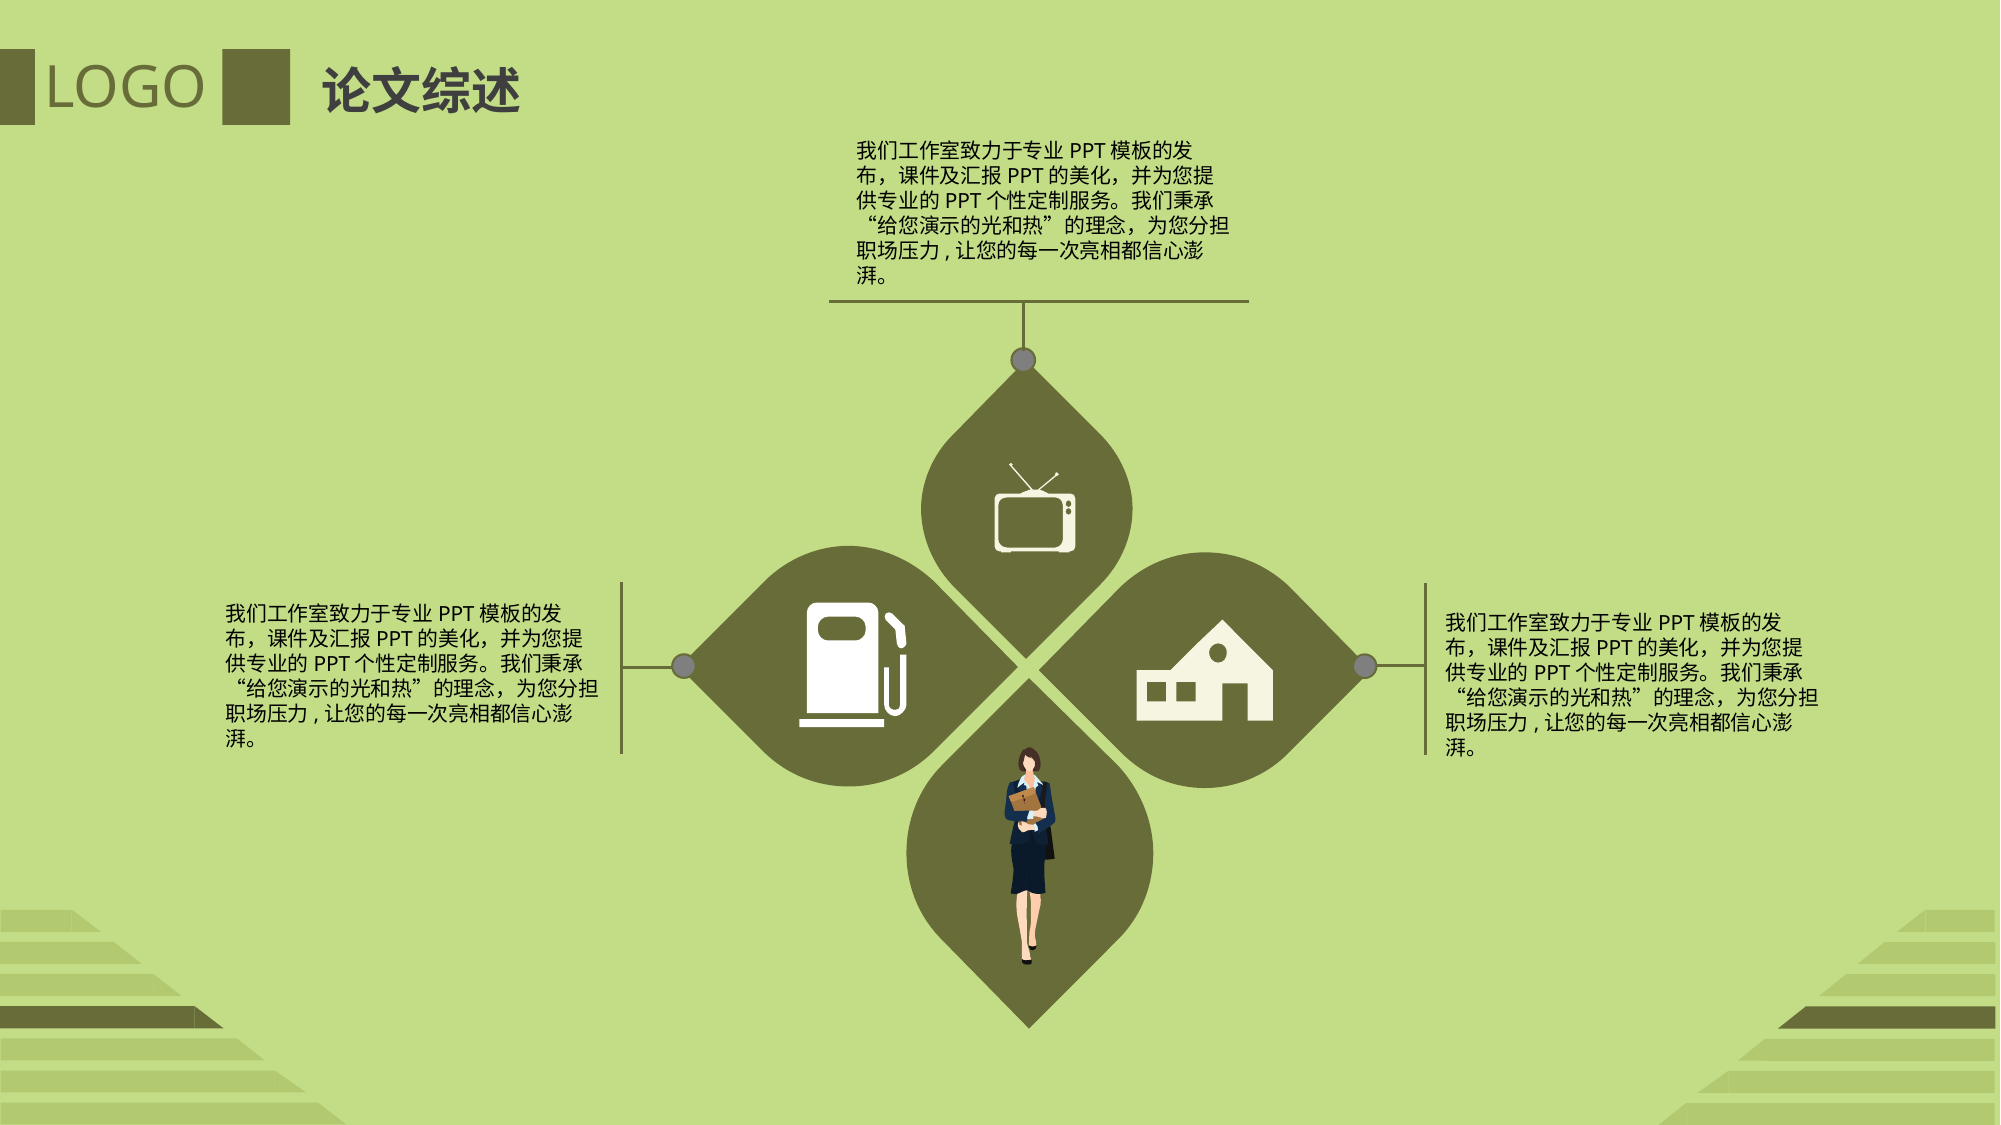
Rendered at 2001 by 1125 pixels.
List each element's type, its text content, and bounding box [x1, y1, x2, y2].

text_box 论文综述 [306, 51, 739, 127]
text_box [678, 545, 1019, 787]
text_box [621, 581, 696, 754]
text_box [1352, 582, 1427, 756]
text_box [0, 0, 2000, 1125]
text_box 我们工作室致力于专业PPT模板的发布，课件及汇报PPT的美化，并为您提供专业的PPT个性定制服务。我们秉承“给您演示的光和热”的理念，为您分担职场压力,让您的每一次亮相都信心澎湃。 [210, 593, 617, 758]
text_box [1658, 909, 1996, 1125]
text_box [994, 462, 1076, 552]
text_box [1003, 745, 1057, 965]
text_box [222, 49, 291, 125]
text_box 我们工作室致力于专业PPT模板的发布，课件及汇报PPT的美化，并为您提供专业的PPT个性定制服务。我们秉承“给您演示的光和热”的理念，为您分担职场压力,让您的每一次亮相都信心澎湃。 [842, 130, 1250, 296]
text_box [0, 49, 35, 125]
text_box 我们工作室致力于专业PPT模板的发布，课件及汇报PPT的美化，并为您提供专业的PPT个性定制服务。我们秉承“给您演示的光和热”的理念，为您分担职场压力,让您的每一次亮相都信心澎湃。 [1430, 602, 1839, 767]
text_box [921, 381, 1133, 550]
text_box [906, 796, 1154, 1029]
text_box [1038, 552, 1372, 789]
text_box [0, 909, 347, 1125]
text_box [1023, 552, 1036, 659]
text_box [828, 301, 1250, 373]
text_box LOGO [29, 41, 233, 127]
text_box [1024, 678, 1033, 744]
